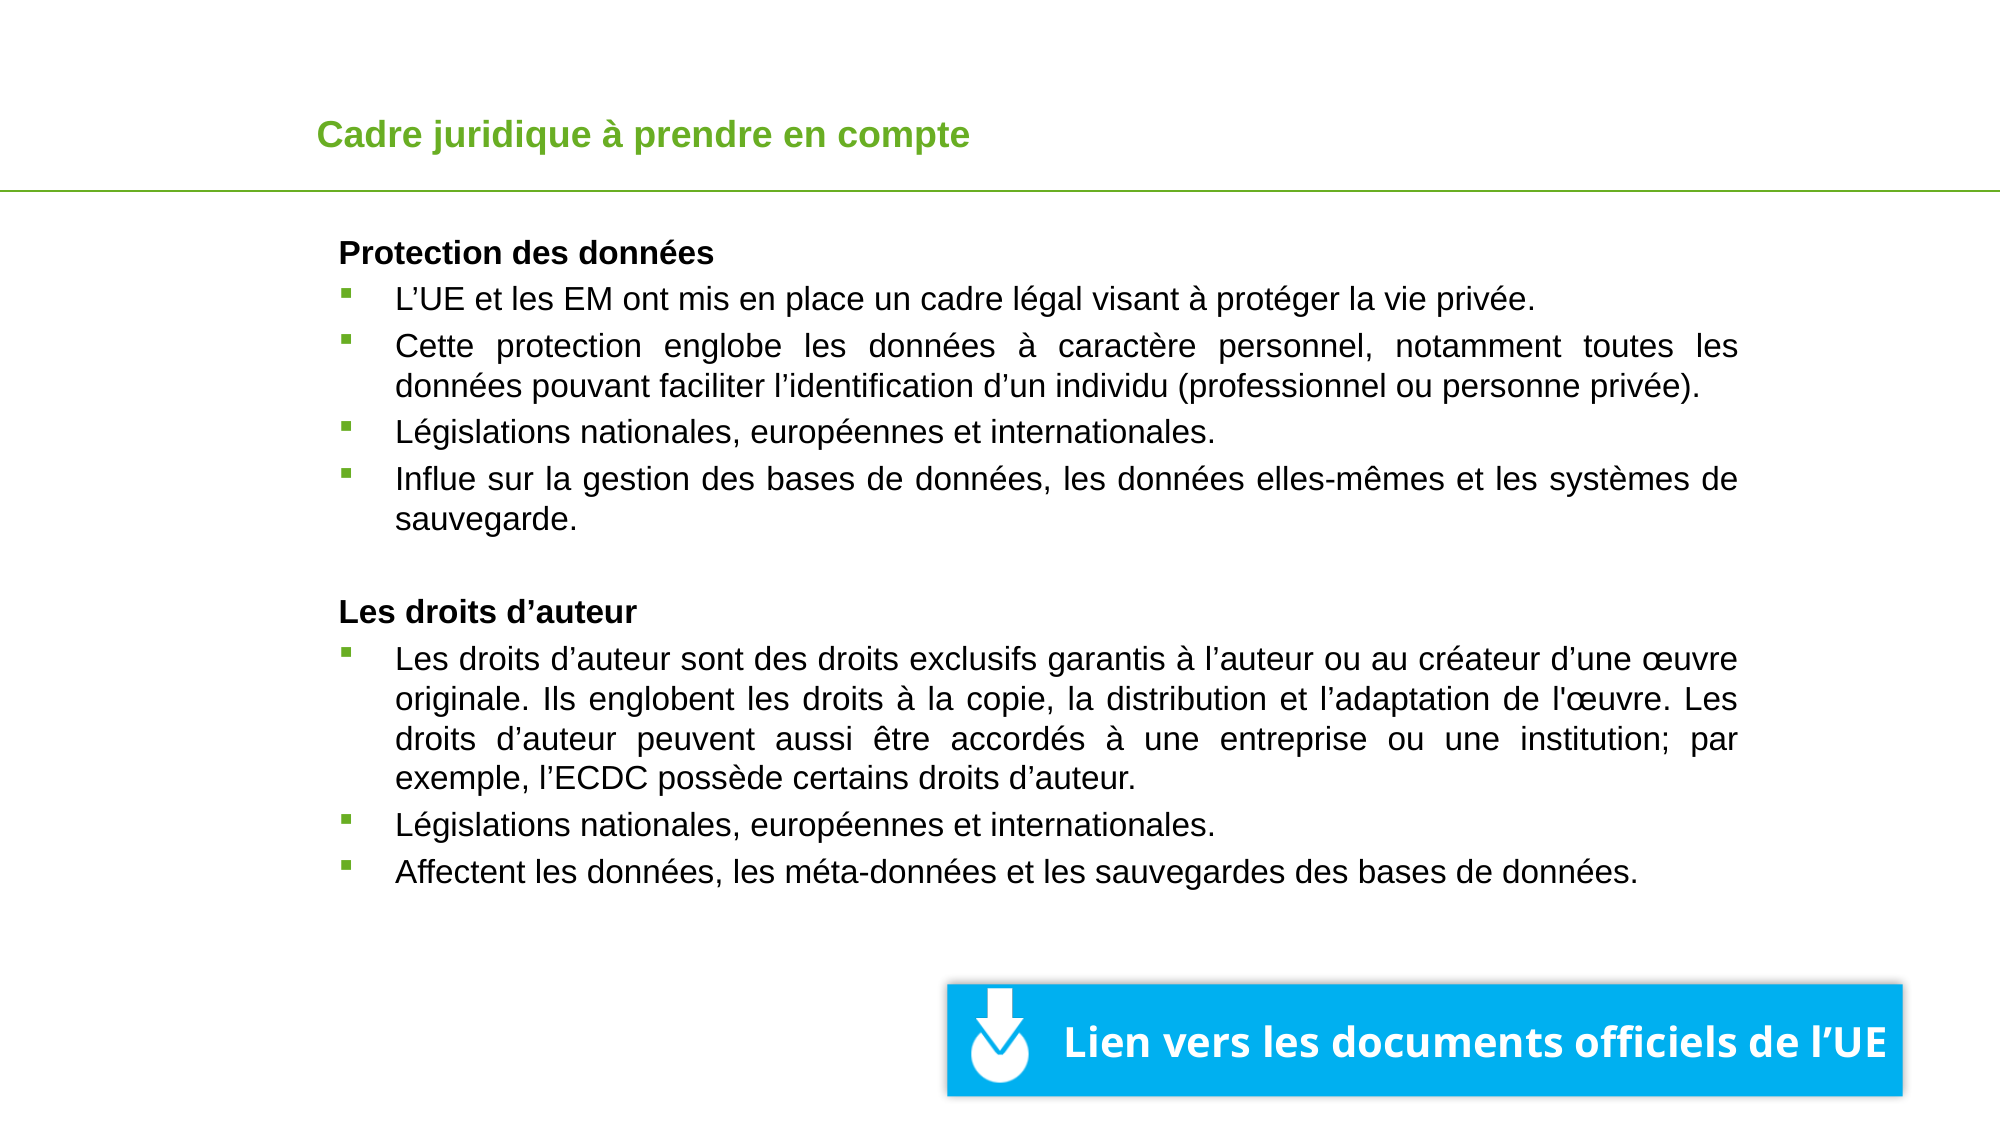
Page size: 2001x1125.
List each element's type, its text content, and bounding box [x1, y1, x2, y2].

text_box Lien vers les documents officiels de l’UE [947, 984, 1903, 1097]
text_box Protection des données L’UE et les EM ont mis en place un cadre légal visant à protéger la vie privée. Cette protection englobe les données à caractère personnel, notamment toutes les données pouvant faciliter l’identification d’un individu (professionnel ou personne privée). Législations nationales, européennes et internationales. Influe sur la gestion des bases de données, les données elles-mêmes et les systèmes de sauvegarde. Les droits d’auteur Les droits d’auteur sont des droits exclusifs garantis à l’auteur ou au créateur d’une œuvre originale. Ils englobent les droits à la copie, la distribution et l’adaptation de l'œuvre. Les droits d’auteur peuvent aussi être accordés à une entreprise ou une institution; par exemple, l’ECDC possède certains droits d’auteur. Législations nationales, européennes et internationales. Affectent les données, les méta-données et les sauvegardes des bases de données. [248, 223, 1756, 1094]
picture [977, 989, 1022, 1049]
picture [972, 1033, 1028, 1082]
text_box Cadre juridique à prendre en compte [301, 103, 1502, 163]
